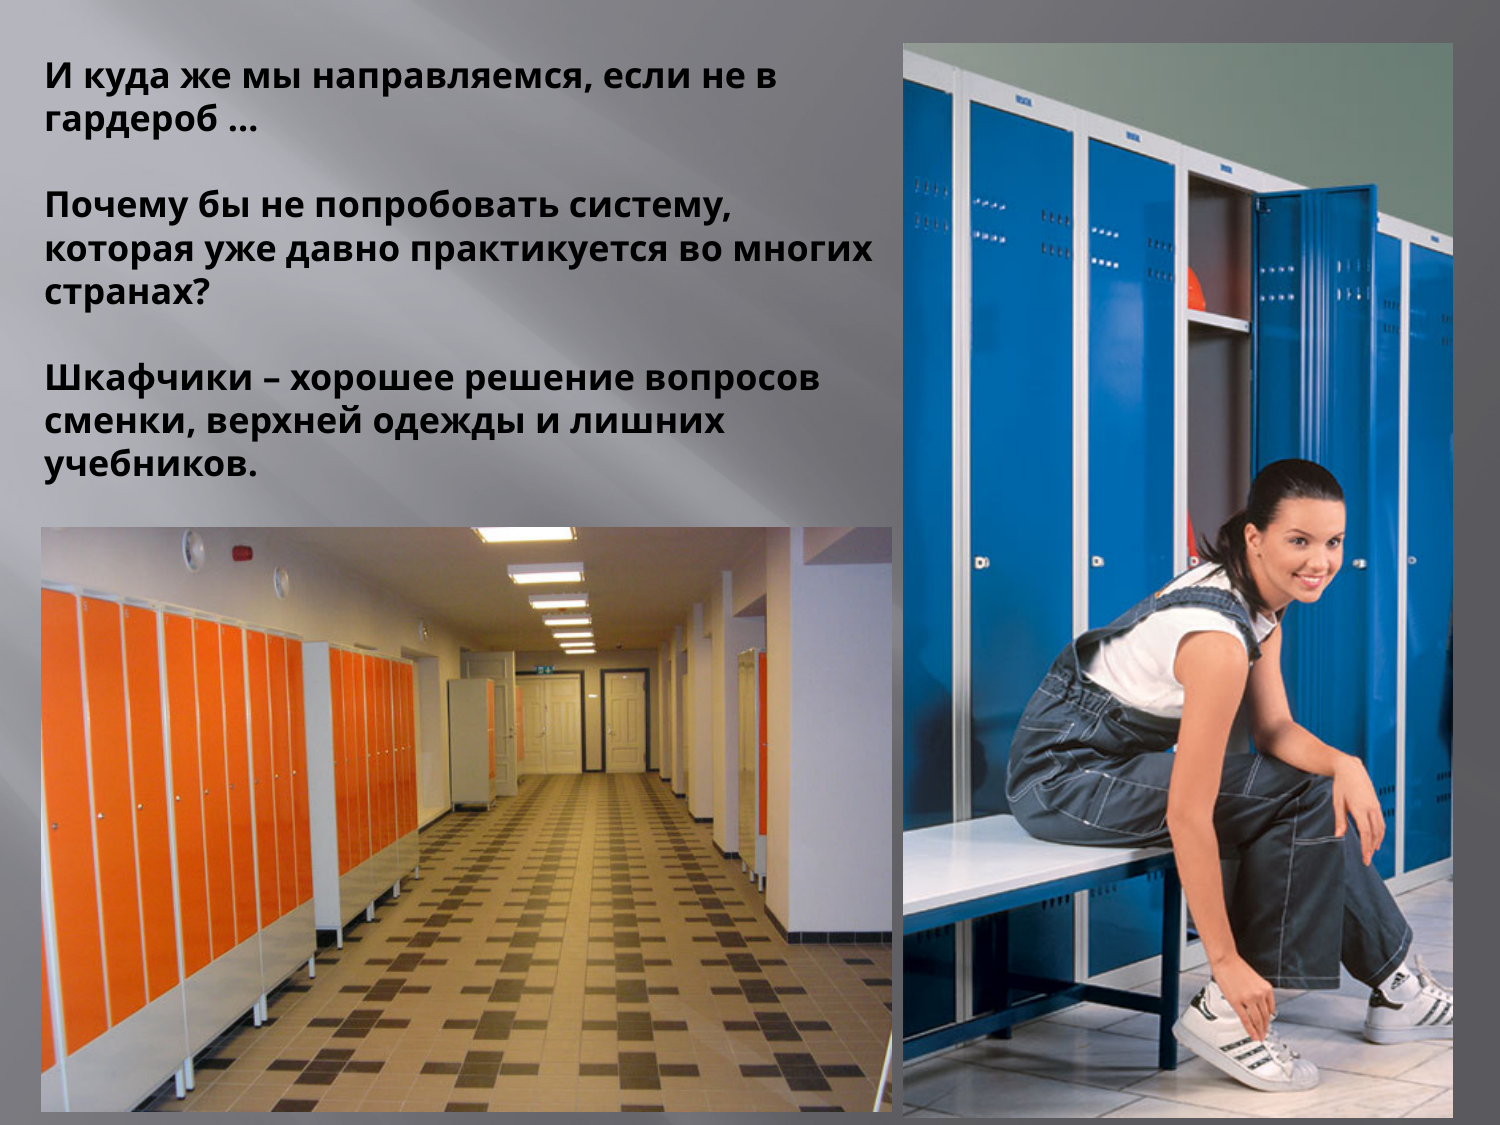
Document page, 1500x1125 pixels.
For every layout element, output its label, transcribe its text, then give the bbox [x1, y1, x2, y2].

title И куда же мы направляемся, если не в гардероб … Почему бы не попробовать систему, которая уже давно практикуется во многих странах? Шкафчики – хорошее решение вопросов сменки, верхней одежды и лишних учебников. [29, 44, 892, 492]
picture [903, 42, 1453, 1118]
picture [40, 526, 892, 1113]
list [75, 262, 903, 536]
